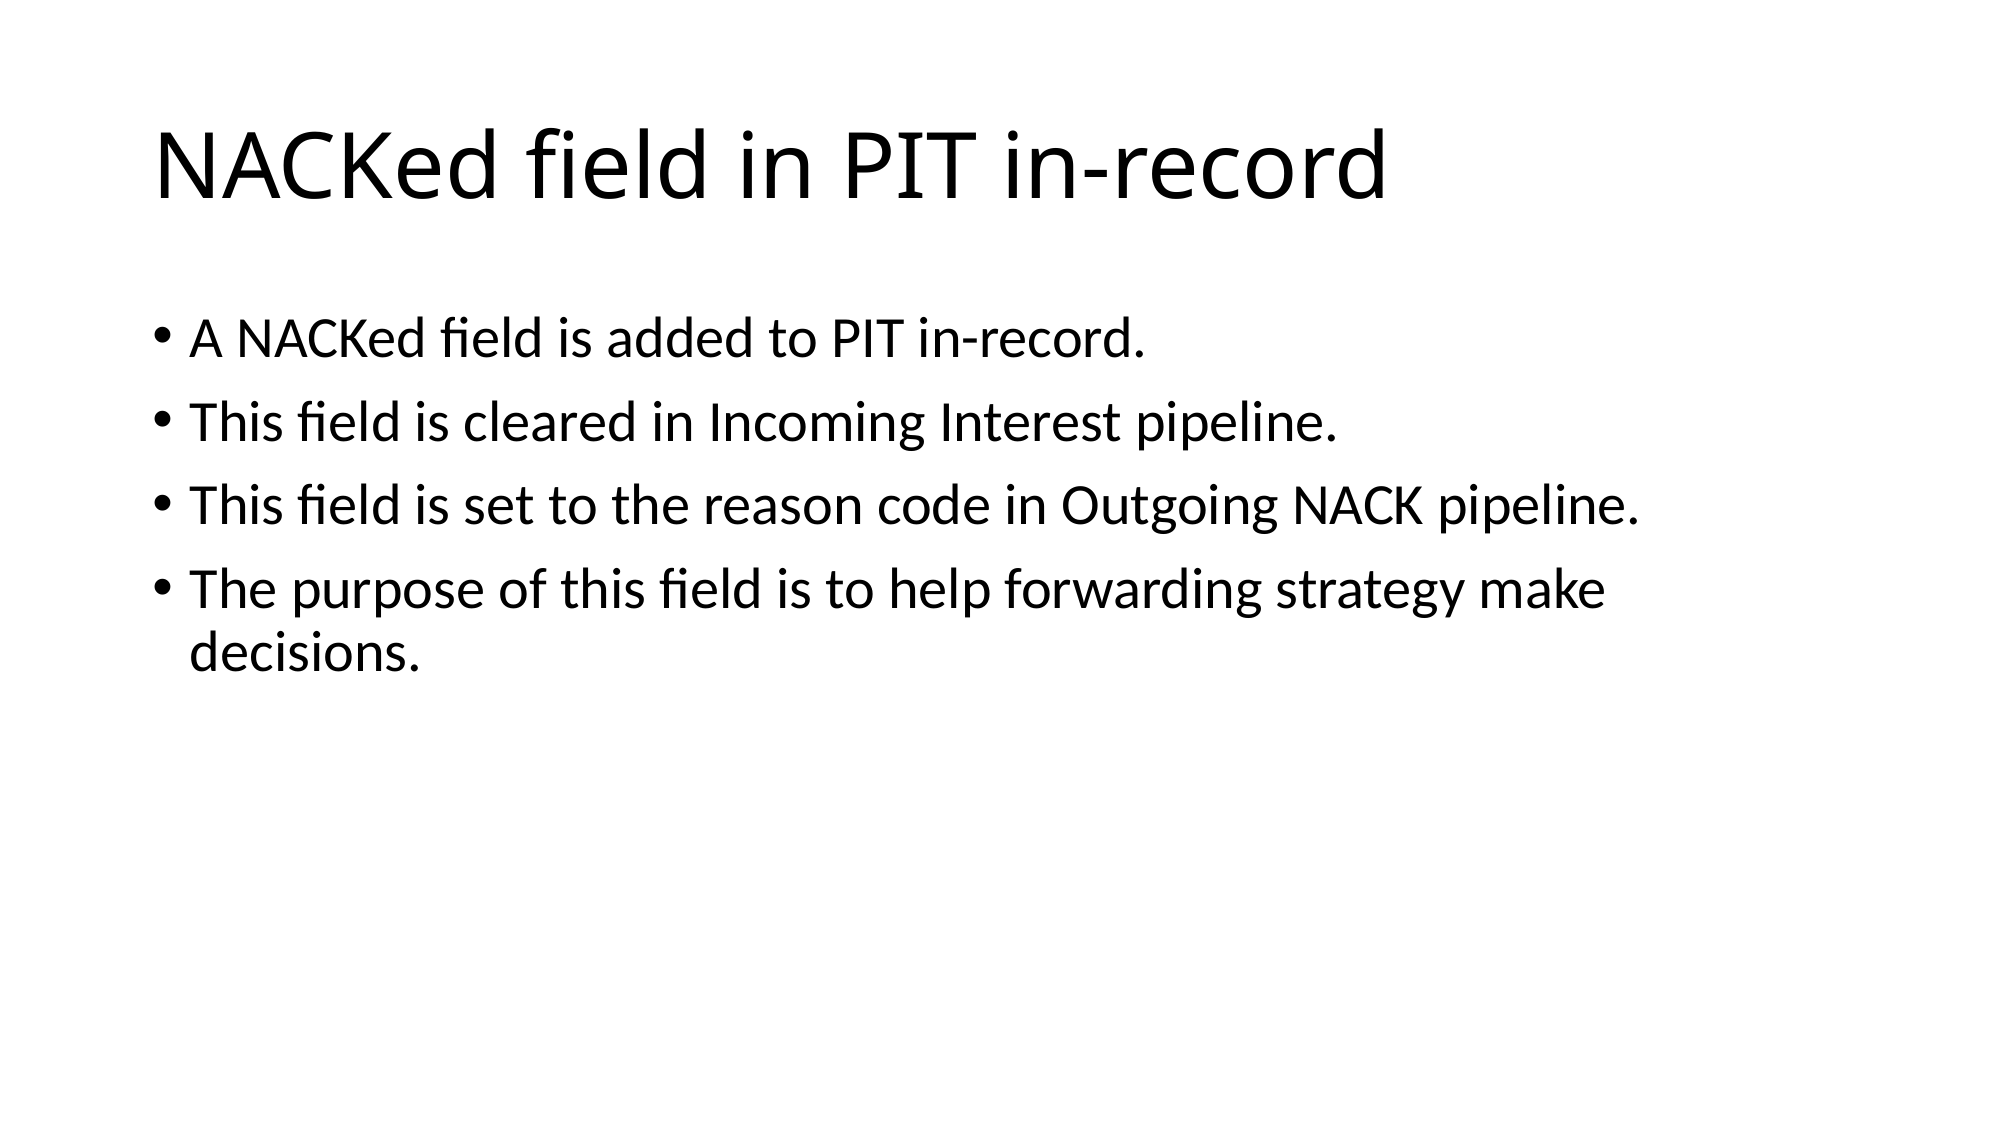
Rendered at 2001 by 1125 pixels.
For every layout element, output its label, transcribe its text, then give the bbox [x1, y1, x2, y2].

title NACKed field in PIT in-record [137, 59, 1863, 278]
list A NACKed field is added to PIT in-record. This field is cleared in Incoming Interest pipeline. This field is set to the reason code in Outgoing NACK pipeline. The purpose of this field is to help forwarding strategy make decisions. [137, 299, 1863, 1014]
